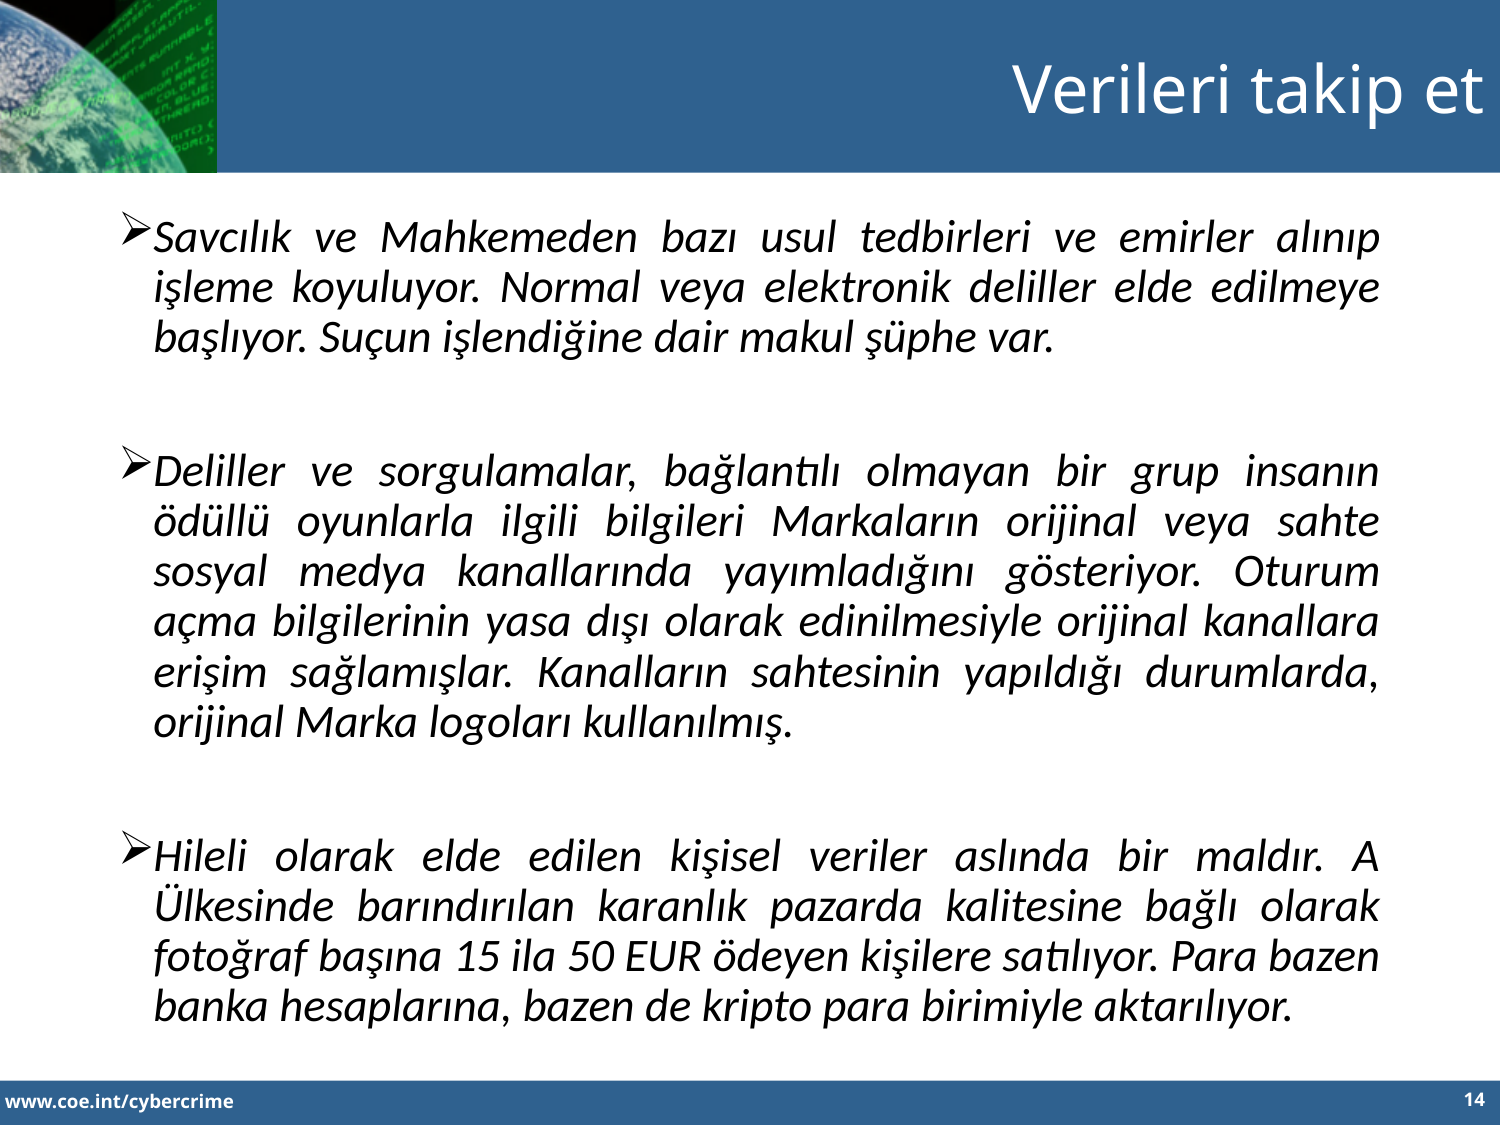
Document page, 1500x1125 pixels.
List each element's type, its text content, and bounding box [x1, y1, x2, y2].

slide_number 14 [1162, 1080, 1500, 1125]
text_box Verileri takip et [373, 10, 1500, 163]
picture [0, 1, 217, 173]
list Savcılık ve Mahkemeden bazı usul tedbirleri ve emirler alınıp işleme koyuluyor. Normal veya elektronik deliller elde edilmeye başlıyor. Suçun işlendiğine dair makul şüphe var. Deliller ve sorgulamalar, bağlantılı olmayan bir grup insanın ödüllü oyunlarla ilgili bilgileri Markaların orijinal veya sahte sosyal medya kanallarında yayımladığını gösteriyor. Oturum açma bilgilerinin yasa dışı olarak edinilmesiyle orijinal kanallara erişim sağlamışlar. Kanalların sahtesinin yapıldığı durumlarda, orijinal Marka logoları kullanılmış. Hileli olarak elde edilen kişisel veriler aslında bir maldır. A Ülkesinde barındırılan karanlık pazarda kalitesine bağlı olarak fotoğraf başına 15 ila 50 EUR ödeyen kişilere satılıyor. Para bazen banka hesaplarına, bazen de kripto para birimiyle aktarılıyor. [103, 204, 1397, 1050]
